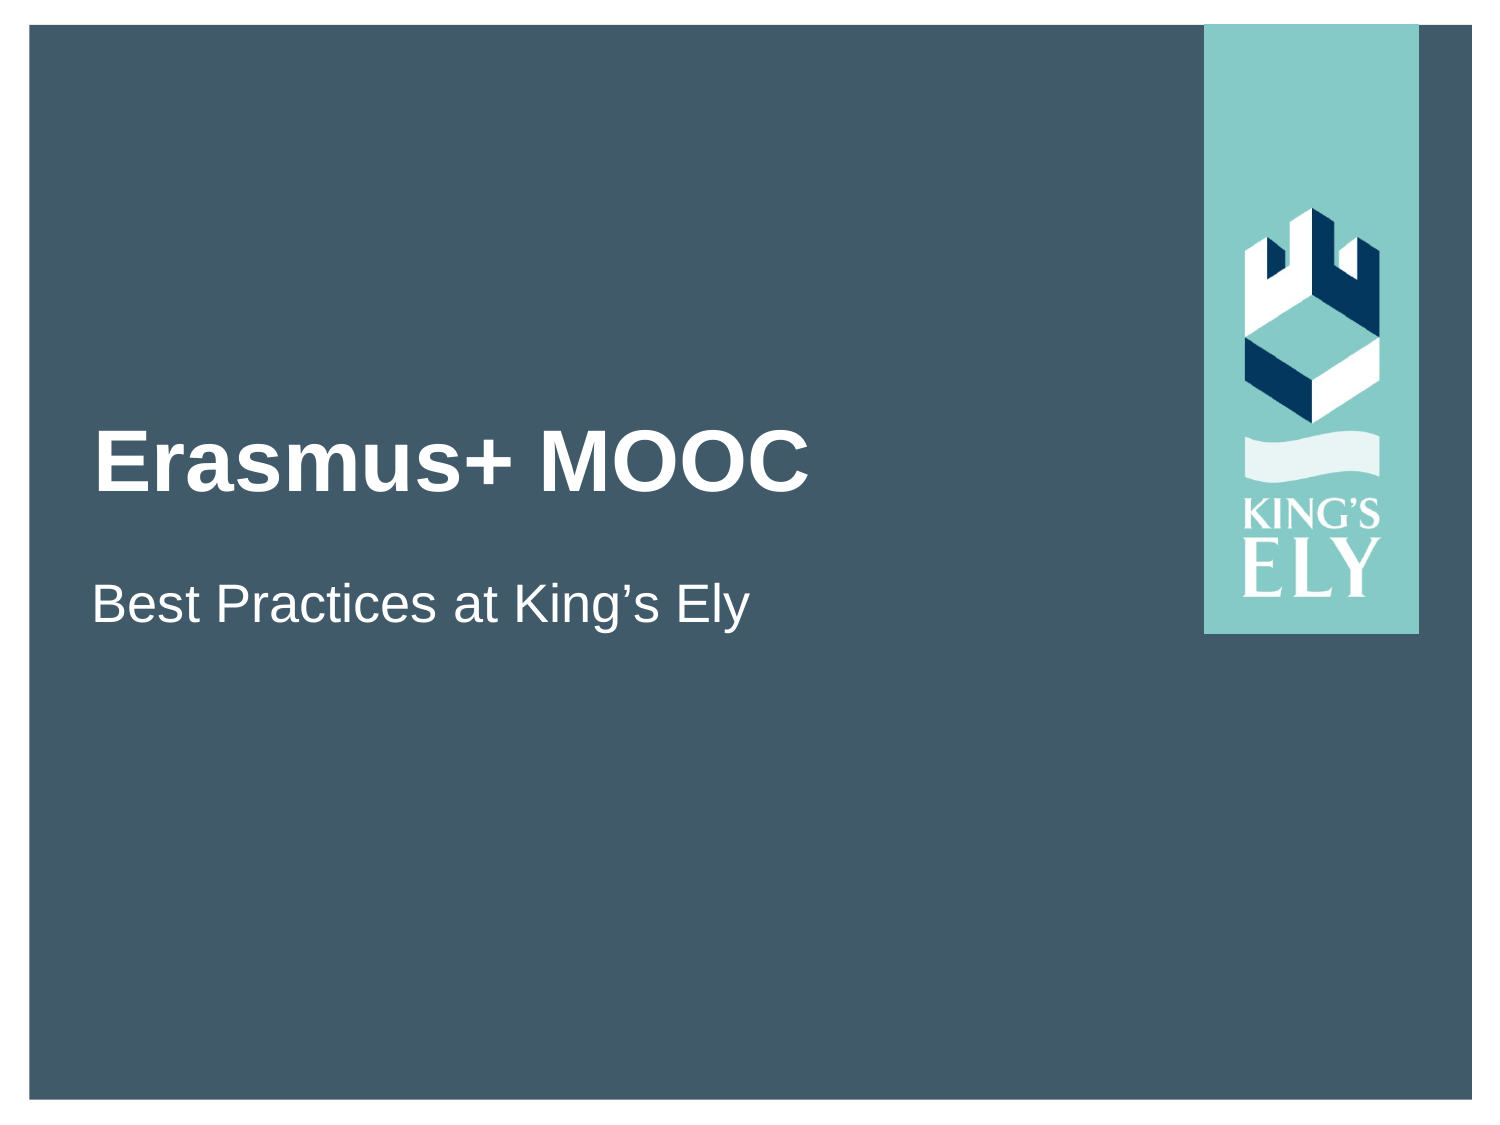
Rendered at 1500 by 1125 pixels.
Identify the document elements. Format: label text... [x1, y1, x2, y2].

title Erasmus+ MOOC [78, 338, 1117, 575]
subtitle Best Practices at King’s Ely [76, 597, 1117, 669]
picture [1204, 24, 1419, 634]
